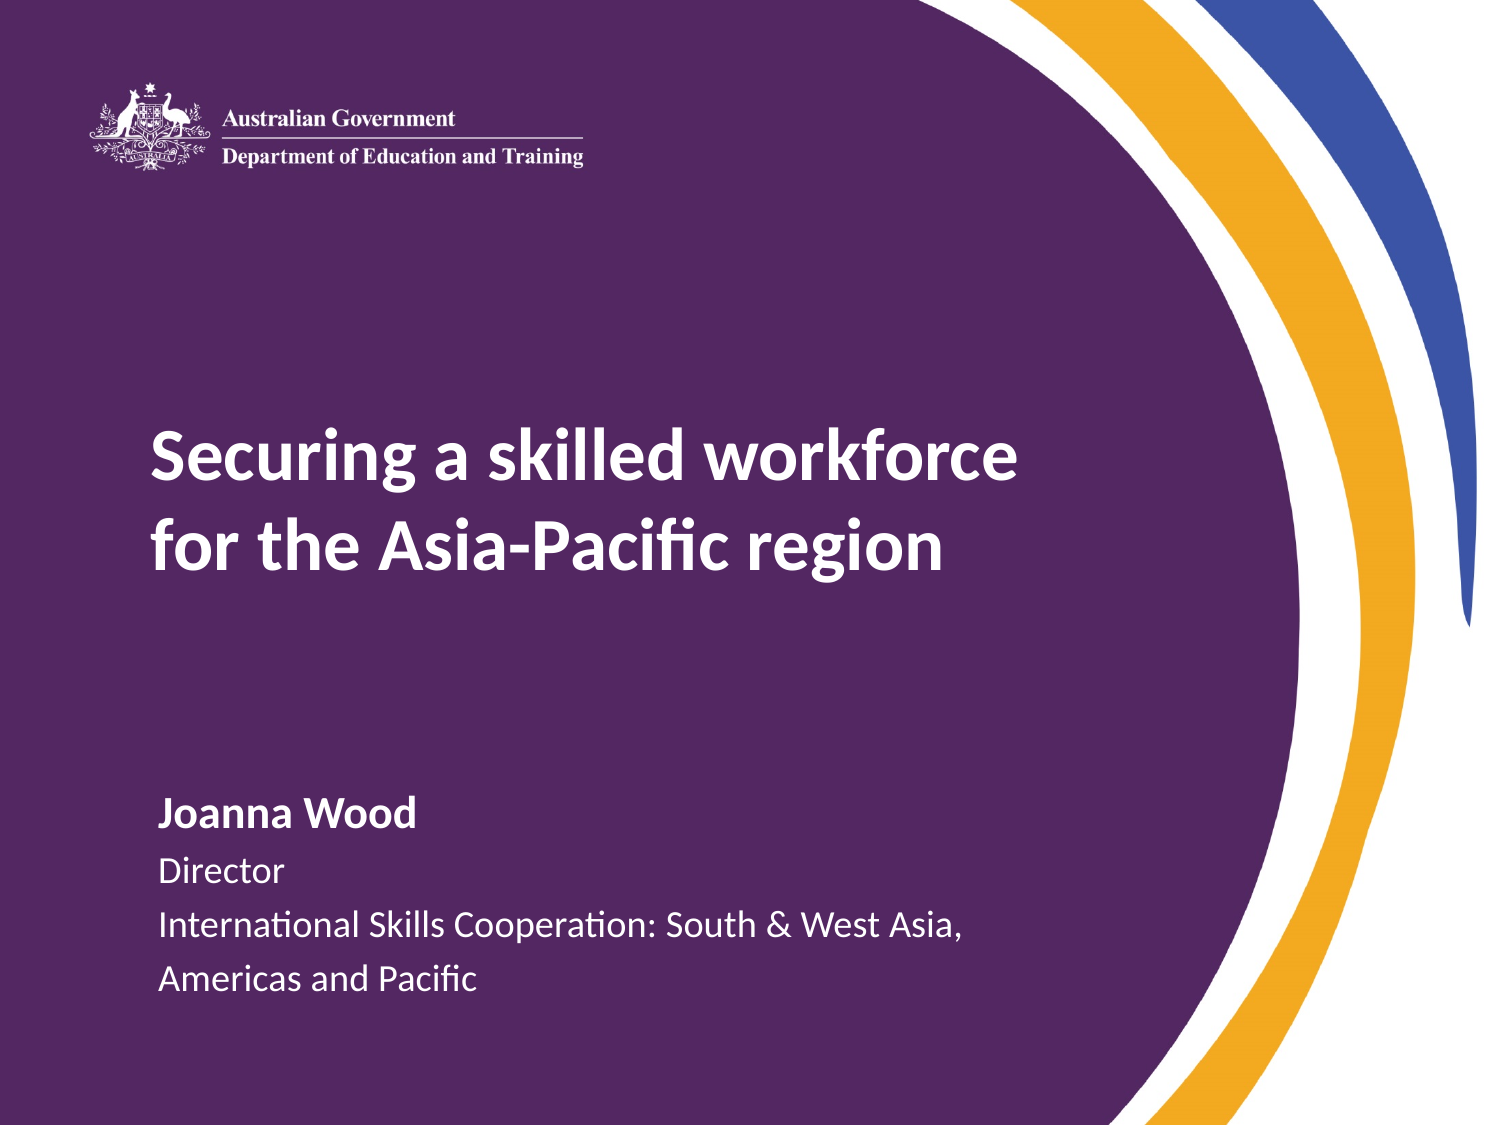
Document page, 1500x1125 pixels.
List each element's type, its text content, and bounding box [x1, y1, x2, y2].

picture [0, 0, 1500, 1125]
title Securing a skilled workforce for the Asia-Pacific region [135, 255, 1140, 646]
subtitle Joanna Wood Director International Skills Cooperation: South & West Asia, Americas and Pacific [5, 775, 1293, 1063]
